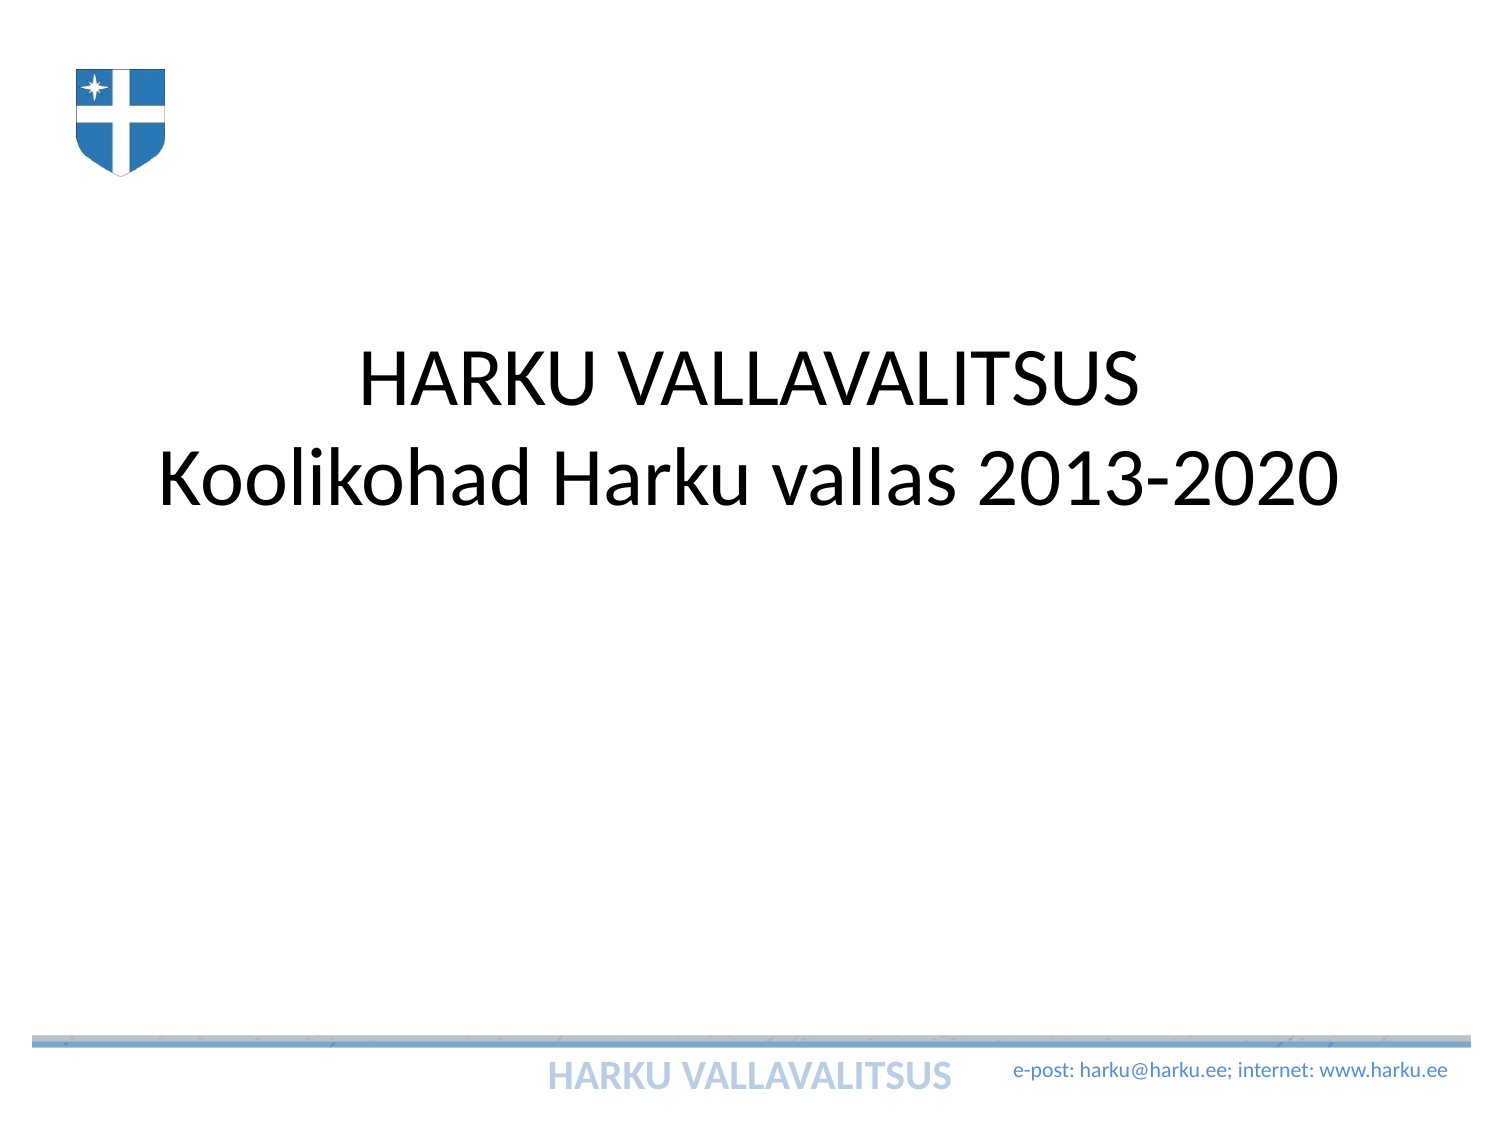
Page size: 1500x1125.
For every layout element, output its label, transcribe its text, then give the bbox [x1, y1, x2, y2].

picture [29, 1034, 1471, 1049]
title HARKU VALLAVALITSUS Koolikohad Harku vallas 2013-2020 [0, 45, 1500, 799]
footer HARKU VALLAVALITSUS [512, 1042, 988, 1103]
